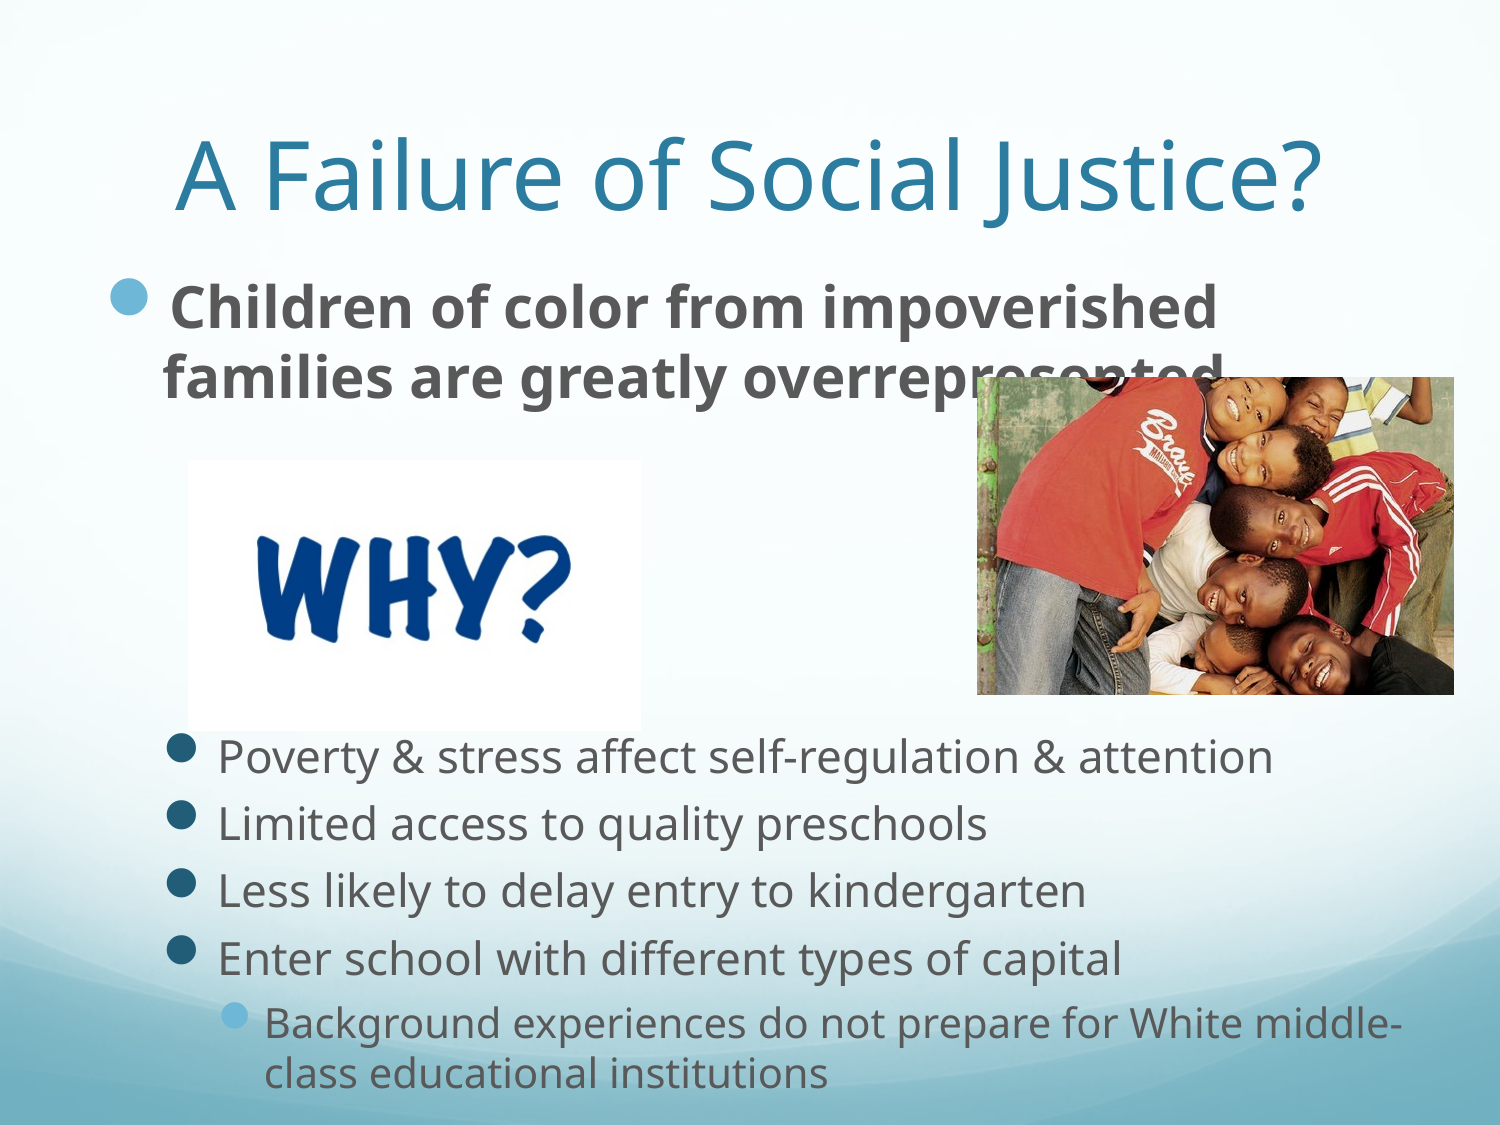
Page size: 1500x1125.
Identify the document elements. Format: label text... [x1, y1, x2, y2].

picture [977, 377, 1455, 696]
list Children of color from impoverished families are greatly overrepresented. Poverty & stress affect self-regulation & attention Limited access to quality preschools Less likely to delay entry to kindergarten Enter school with different types of capital Background experiences do not prepare for White middle-class educational institutions [90, 262, 1478, 1107]
title A Failure of Social Justice? [90, 17, 1410, 237]
picture [187, 459, 641, 731]
